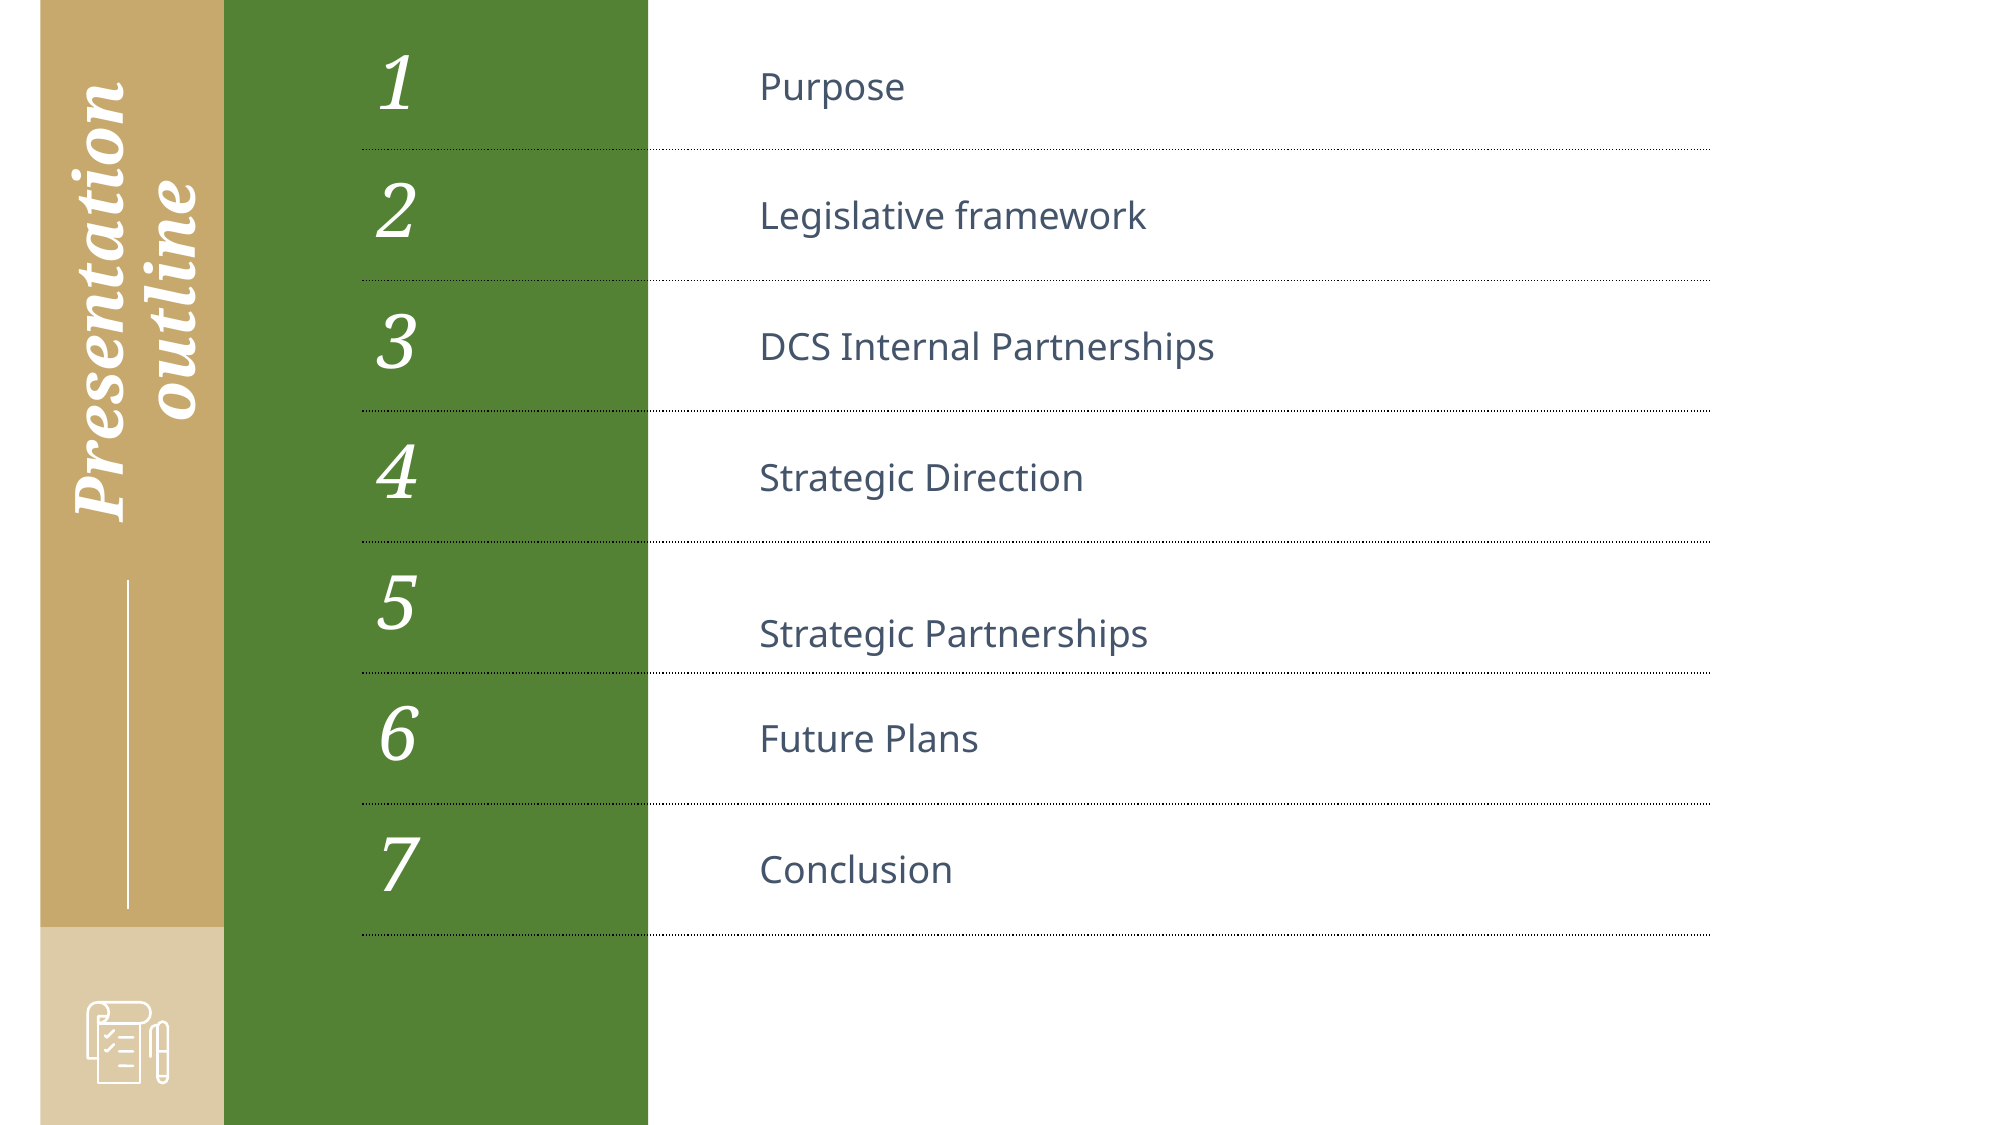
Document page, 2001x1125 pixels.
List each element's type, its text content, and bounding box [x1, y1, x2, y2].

table_cell 3 [362, 280, 744, 411]
table_header Purpose [744, 22, 1710, 150]
table_header 1 [362, 22, 744, 150]
table_cell 4 [362, 411, 744, 542]
table_cell 5 [362, 542, 744, 673]
table_cell 2 [362, 150, 744, 280]
text_box [40, 927, 224, 1125]
table_cell Legislative framework [744, 150, 1710, 280]
text_box [40, 0, 224, 927]
table_cell 6 [362, 673, 744, 804]
table_cell Conclusion [744, 804, 1710, 935]
text_box Presentation outline [65, 22, 210, 581]
text_box [224, 0, 649, 1125]
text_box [87, 1002, 168, 1084]
table_cell Strategic Direction [744, 411, 1710, 542]
table_cell Strategic Partnerships [744, 542, 1710, 673]
table_cell 7 [362, 804, 744, 935]
table_cell DCS Internal Partnerships [744, 280, 1710, 411]
table_cell Future Plans [744, 673, 1710, 804]
